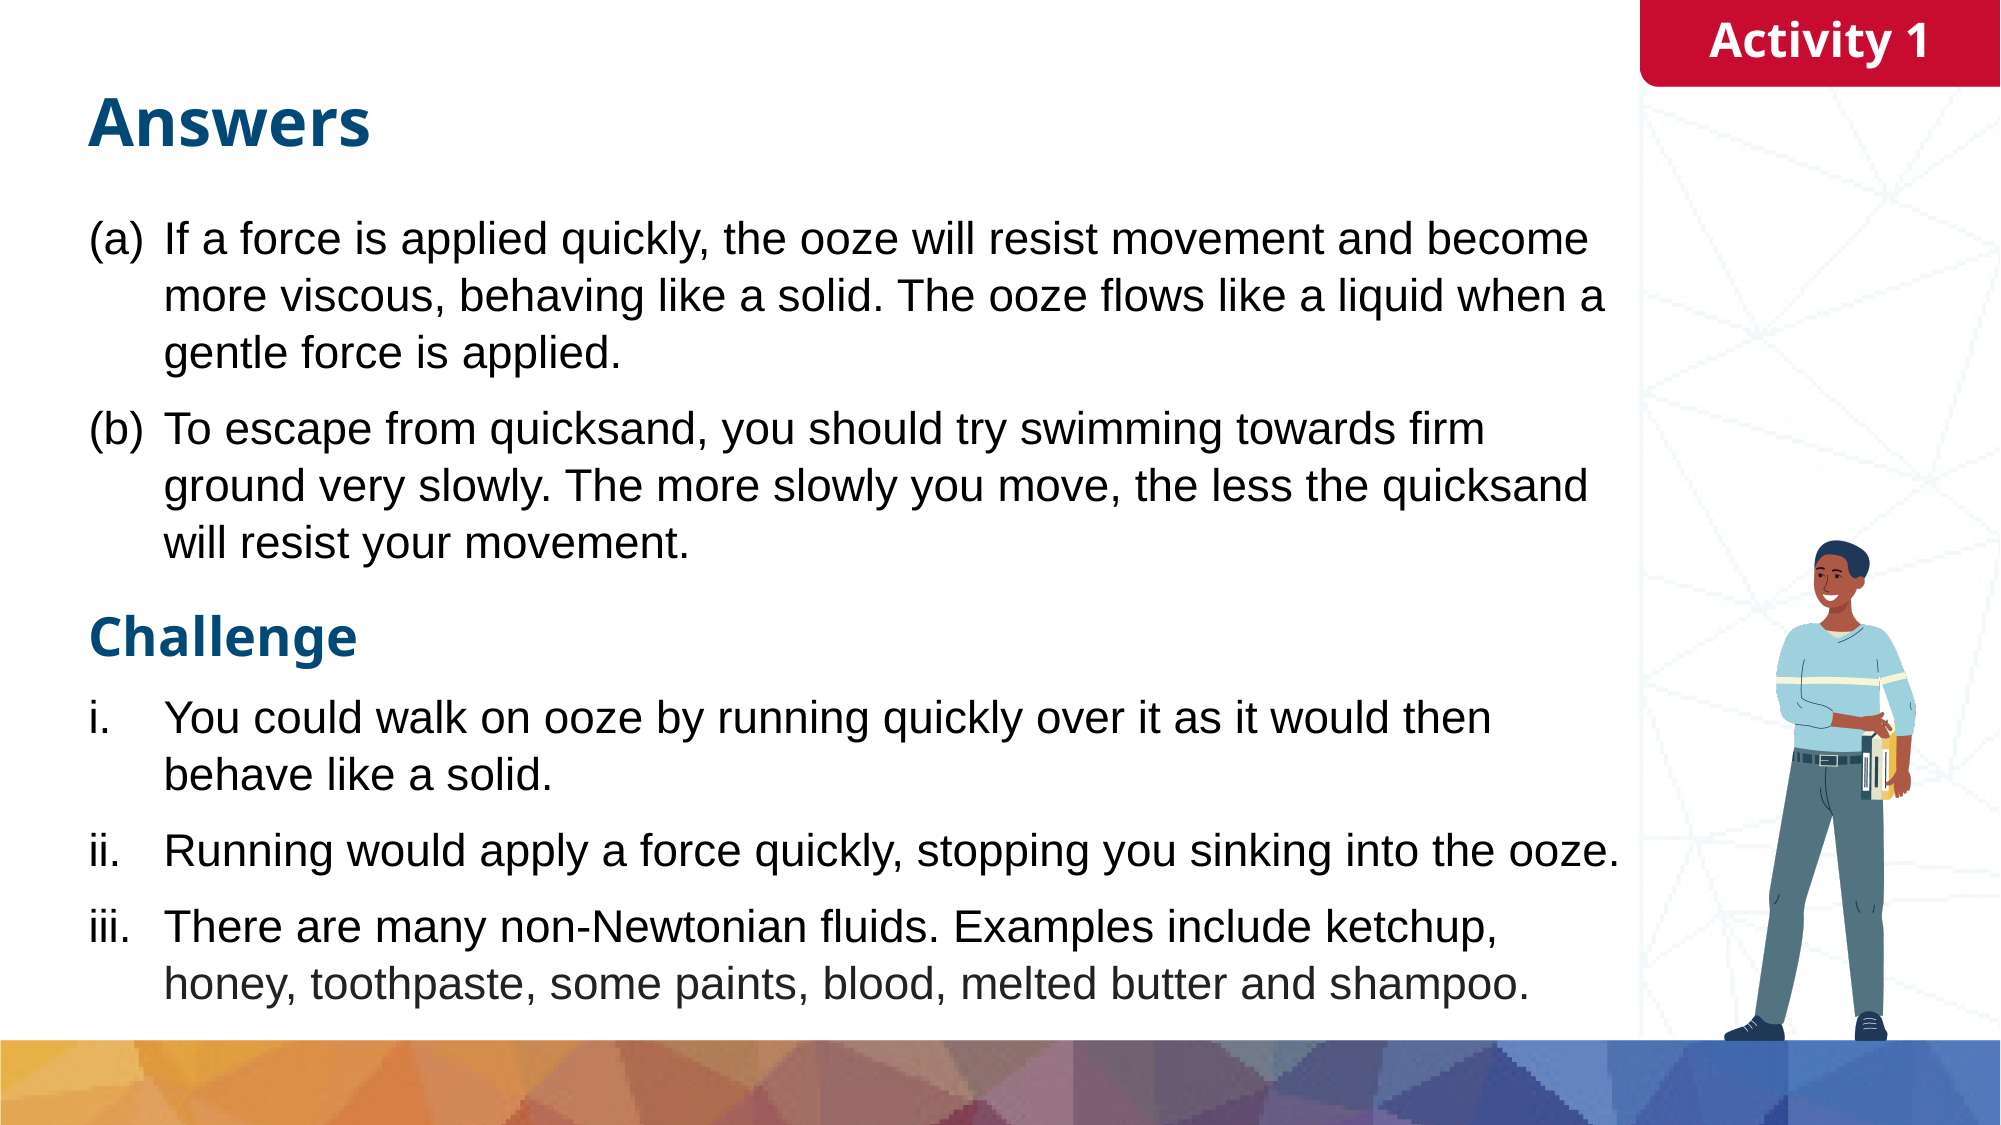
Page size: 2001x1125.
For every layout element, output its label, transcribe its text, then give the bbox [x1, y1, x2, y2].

title Answers [88, 88, 1565, 161]
list (a) If a force is applied quickly, the ooze will resist movement and become more viscous, behaving like a solid. The ooze flows like a liquid when a gentle force is applied. (b) To escape from quicksand, you should try swimming towards firm ground very slowly. The more slowly you move, the less the quicksand will resist your movement. Challenge You could walk on ooze by running quickly over it as it would then behave like a solid. Running would apply a force quickly, stopping you sinking into the ooze. There are many non-Newtonian fluids. Examples include ketchup, honey, toothpaste, some paints, blood, melted butter and shampoo. [88, 206, 1624, 1012]
picture [0, 0, 2001, 1125]
